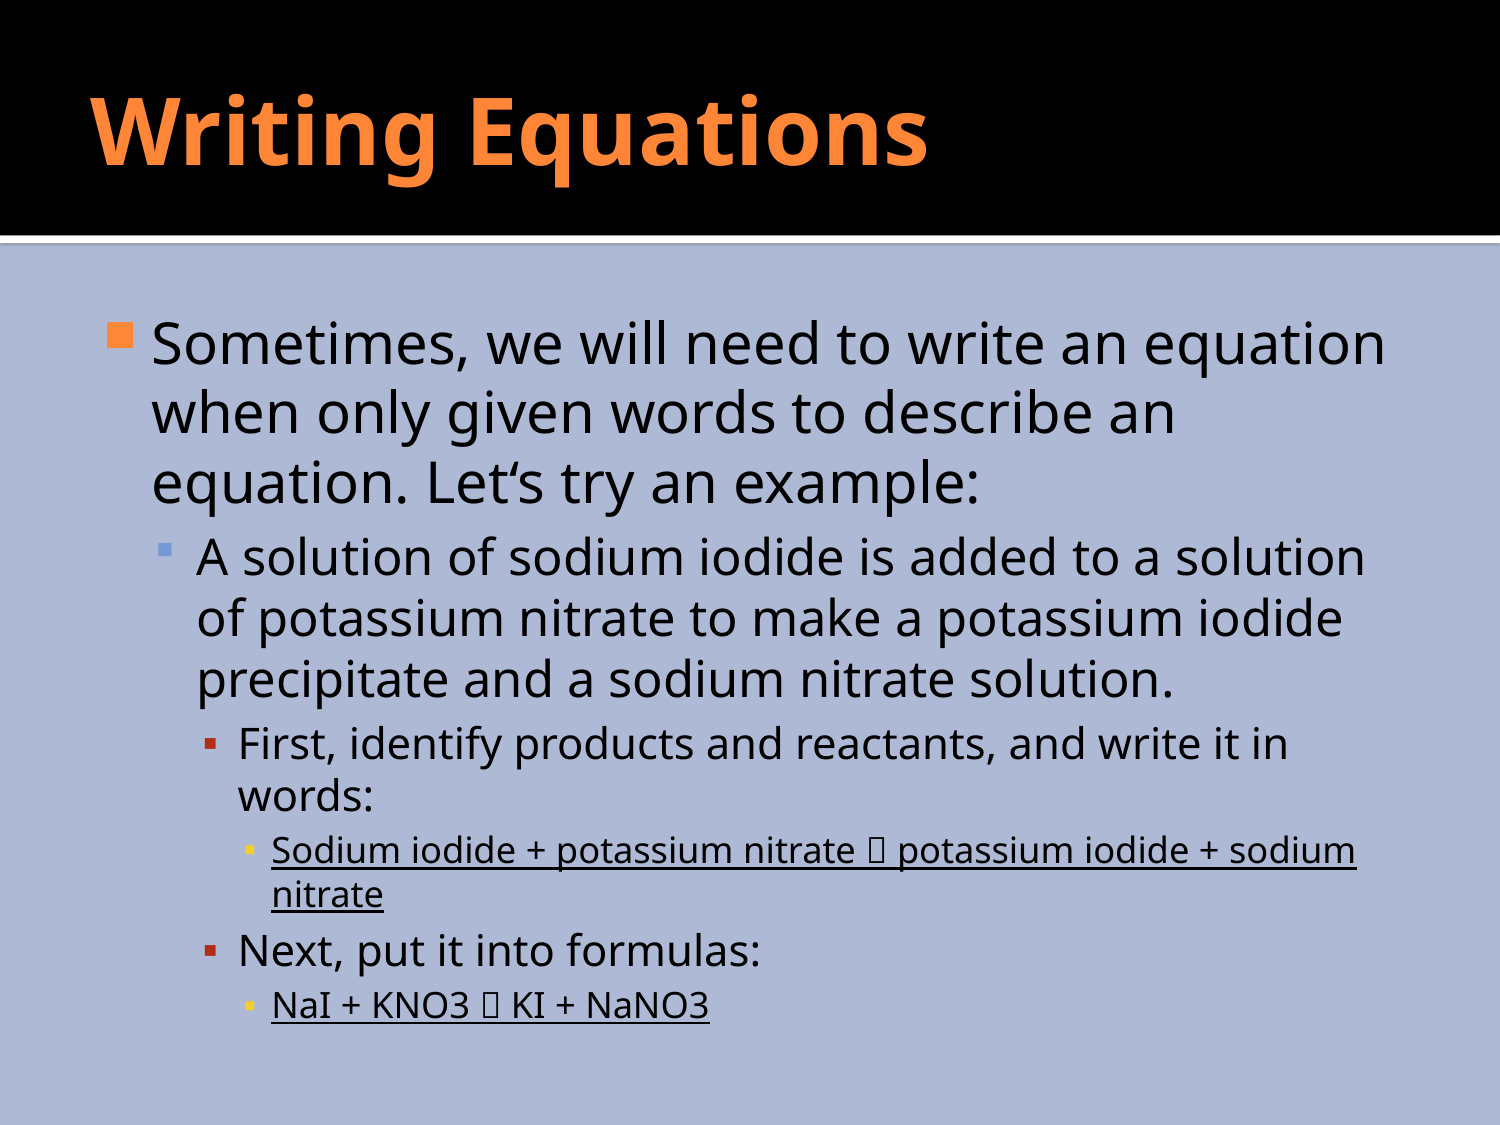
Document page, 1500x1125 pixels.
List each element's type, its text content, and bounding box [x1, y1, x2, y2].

title Writing Equations [75, 25, 1425, 231]
list Sometimes, we will need to write an equation when only given words to describe an equation. Let‘s try an example: A solution of sodium iodide is added to a solution of potassium nitrate to make a potassium iodide precipitate and a sodium nitrate solution. First, identify products and reactants, and write it in words: Sodium iodide + potassium nitrate  potassium iodide + sodium nitrate Next, put it into formulas: NaI + KNO3  KI + NaNO3 [75, 291, 1425, 1050]
